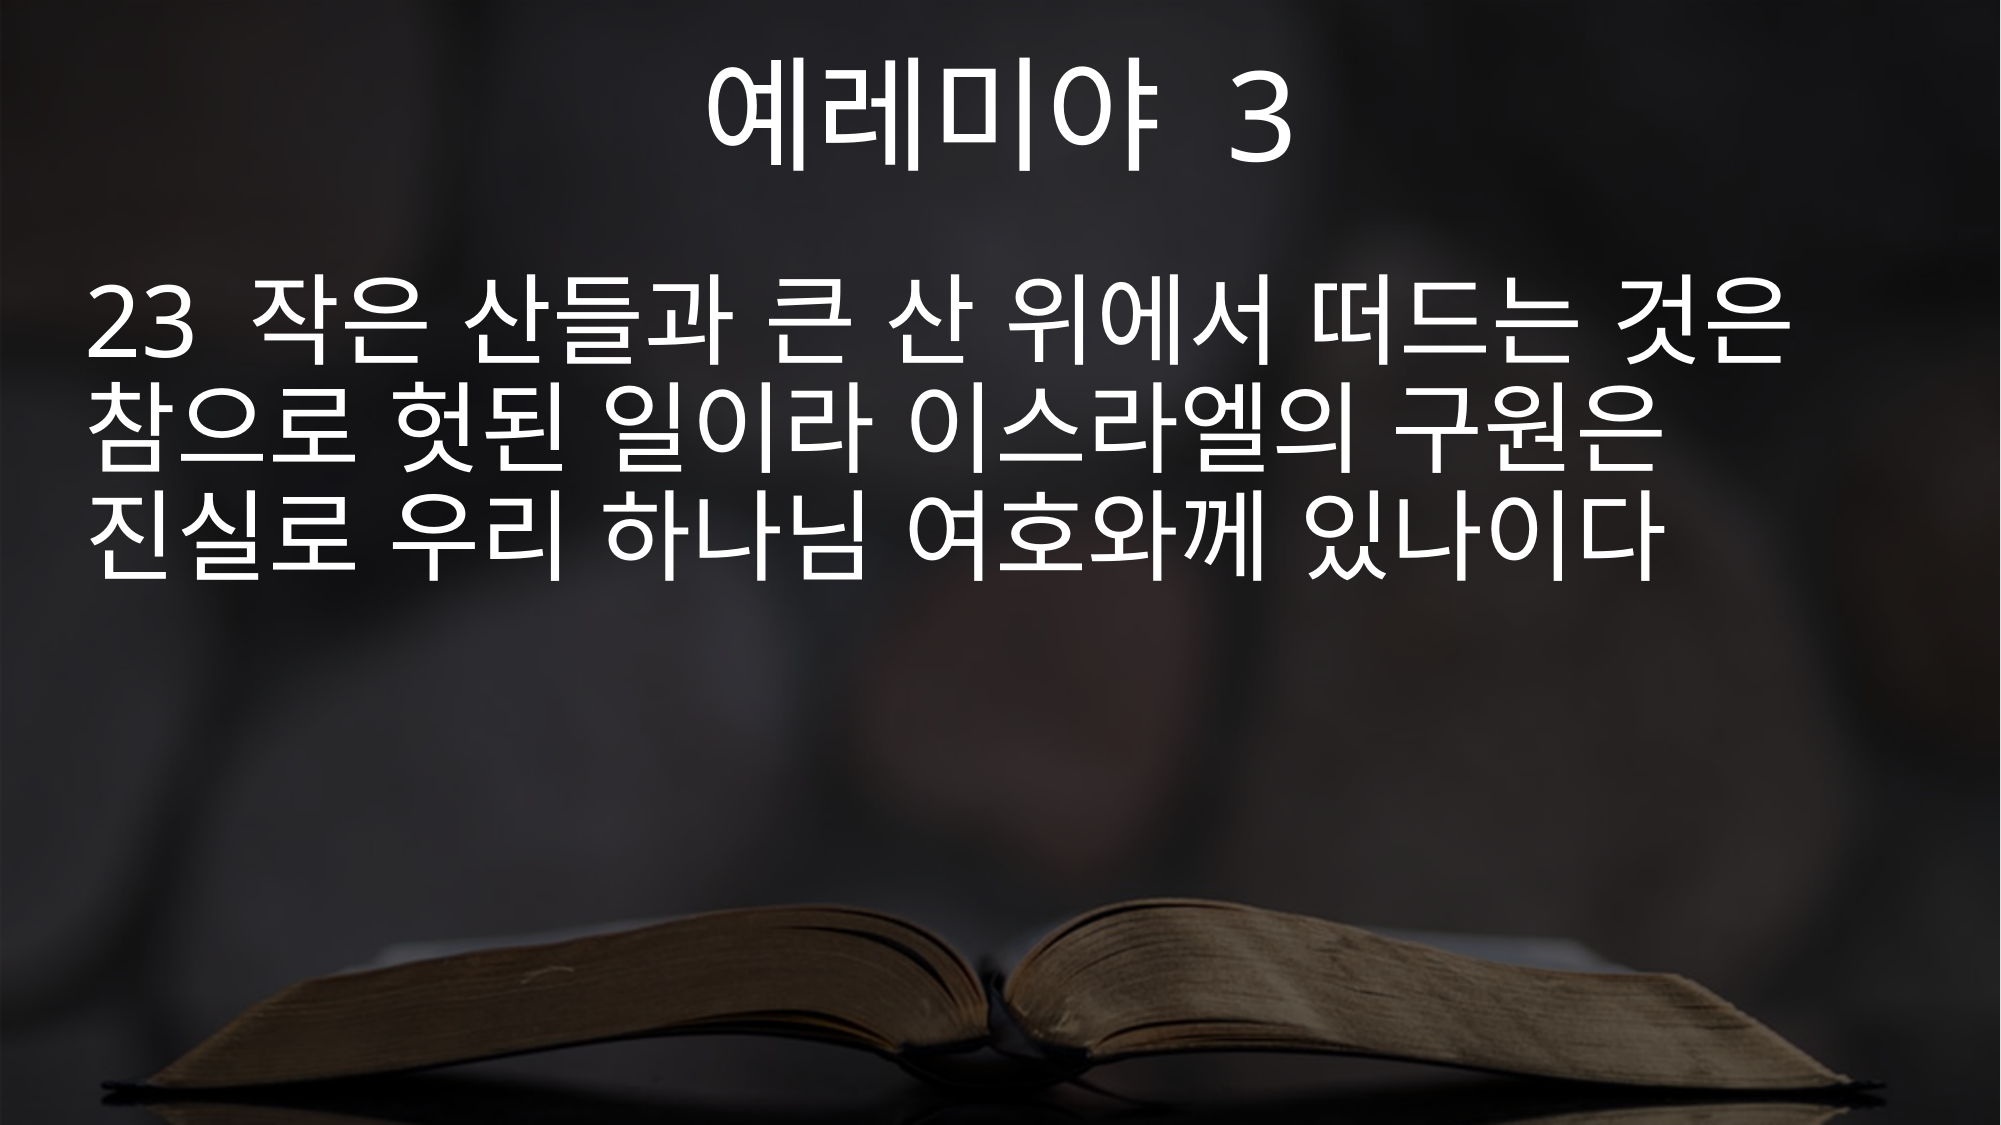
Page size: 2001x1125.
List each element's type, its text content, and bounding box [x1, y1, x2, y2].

list 23 작은 산들과 큰 산 위에서 떠드는 것은 참으로 헛된 일이라 이스라엘의 구원은 진실로 우리 하나님 여호와께 있나이다 [69, 263, 1953, 423]
footer 예레미야 3 [0, 32, 2000, 192]
picture [0, 0, 2001, 1125]
